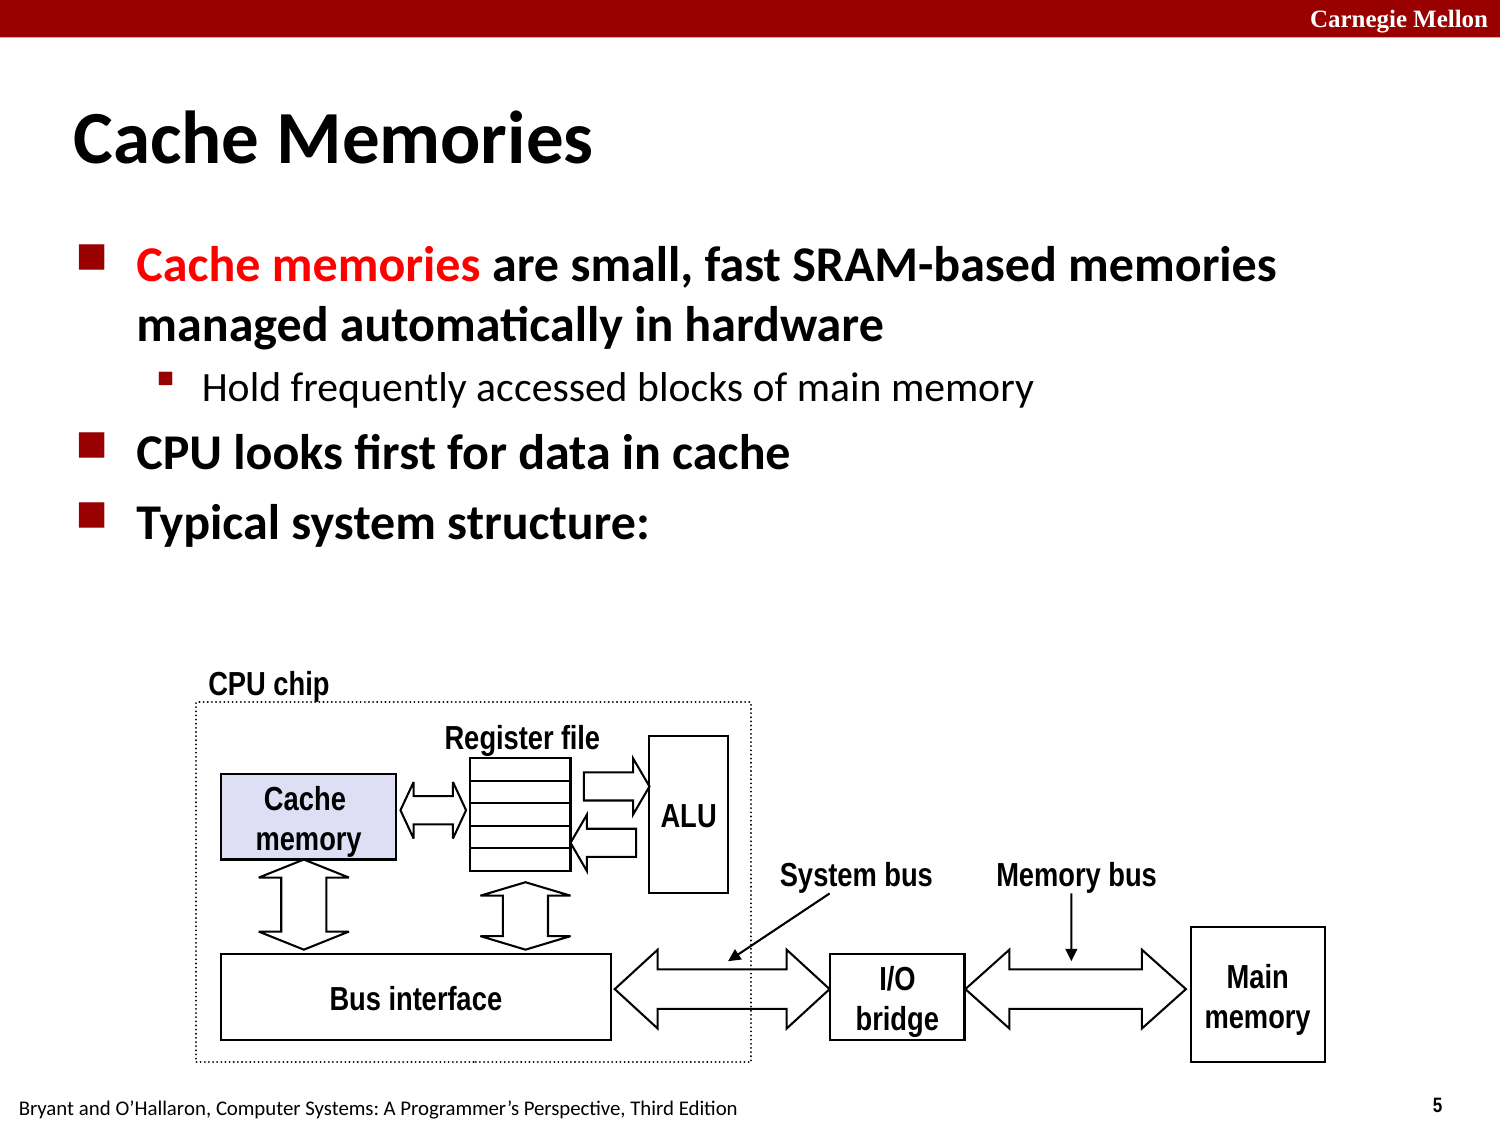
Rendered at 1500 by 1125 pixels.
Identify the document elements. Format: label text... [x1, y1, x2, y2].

text_box System bus [764, 846, 949, 901]
text_box I/O bridge [830, 954, 965, 1040]
text_box Main memory [1190, 927, 1325, 1063]
text_box Cache memory [221, 774, 397, 860]
text_box [1065, 893, 1078, 962]
text_box [751, 949, 830, 1029]
text_box [965, 949, 1186, 1029]
text_box [728, 893, 830, 962]
text_box Memory bus [981, 846, 1173, 901]
text_box [196, 702, 751, 1063]
text_box [258, 859, 349, 950]
title Cache Memories [58, 71, 1305, 197]
list Cache memories are small, fast SRAM-based memories managed automatically in hardware Hold frequently accessed blocks of main memory CPU looks first for data in cache Typical system structure: [64, 223, 1361, 1040]
text_box [400, 782, 467, 839]
text_box CPU chip [193, 654, 345, 710]
